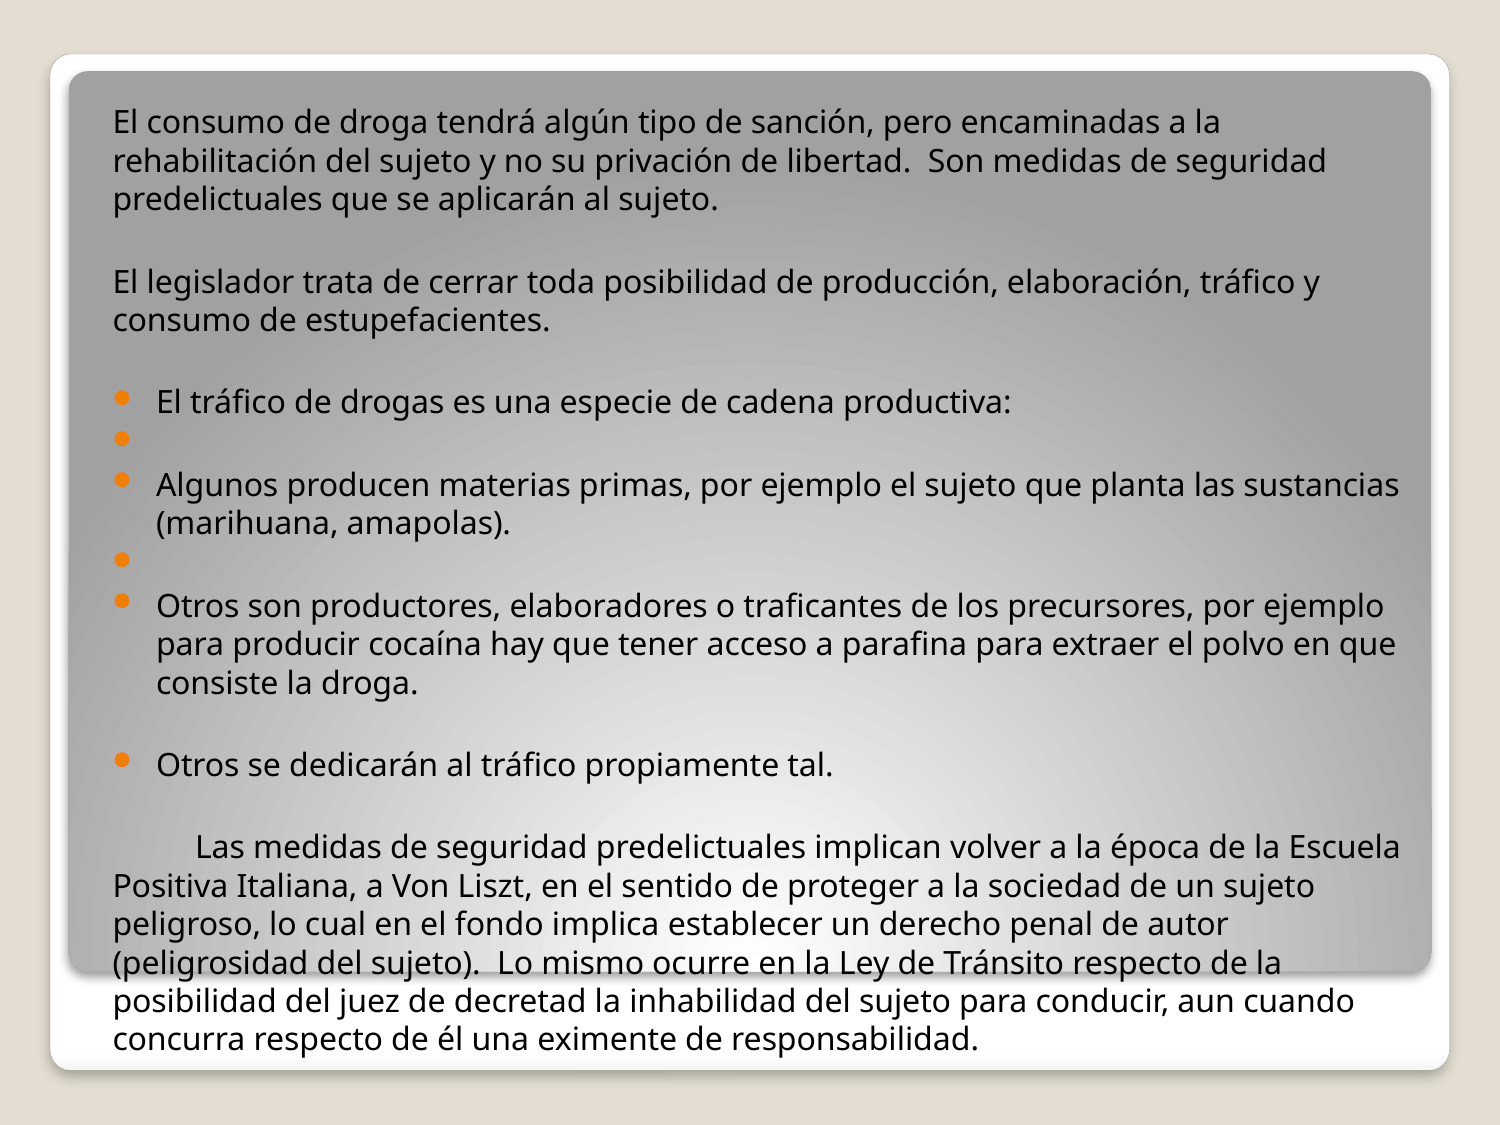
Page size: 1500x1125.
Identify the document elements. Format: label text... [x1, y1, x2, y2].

list El consumo de droga tendrá algún tipo de sanción, pero encaminadas a la rehabilitación del sujeto y no su privación de libertad. Son medidas de seguridad predelictuales que se aplicarán al sujeto. El legislador trata de cerrar toda posibilidad de producción, elaboración, tráfico y consumo de estupefacientes. El tráfico de drogas es una especie de cadena productiva: Algunos producen materias primas, por ejemplo el sujeto que planta las sustancias (marihuana, amapolas). Otros son productores, elaboradores o traficantes de los precursores, por ejemplo para producir cocaína hay que tener acceso a parafina para extraer el polvo en que consiste la droga. Otros se dedicarán al tráfico propiamente tal. Las medidas de seguridad predelictuales implican volver a la época de la Escuela Positiva Italiana, a Von Liszt, en el sentido de proteger a la sociedad de un sujeto peligroso, lo cual en el fondo implica establecer un derecho penal de autor (peligrosidad del sujeto). Lo mismo ocurre en la Ley de Tránsito respecto de la posibilidad del juez de decretad la inhabilidad del sujeto para conducir, aun cuando concurra respecto de él una eximente de responsabilidad. [82, 86, 1425, 1071]
